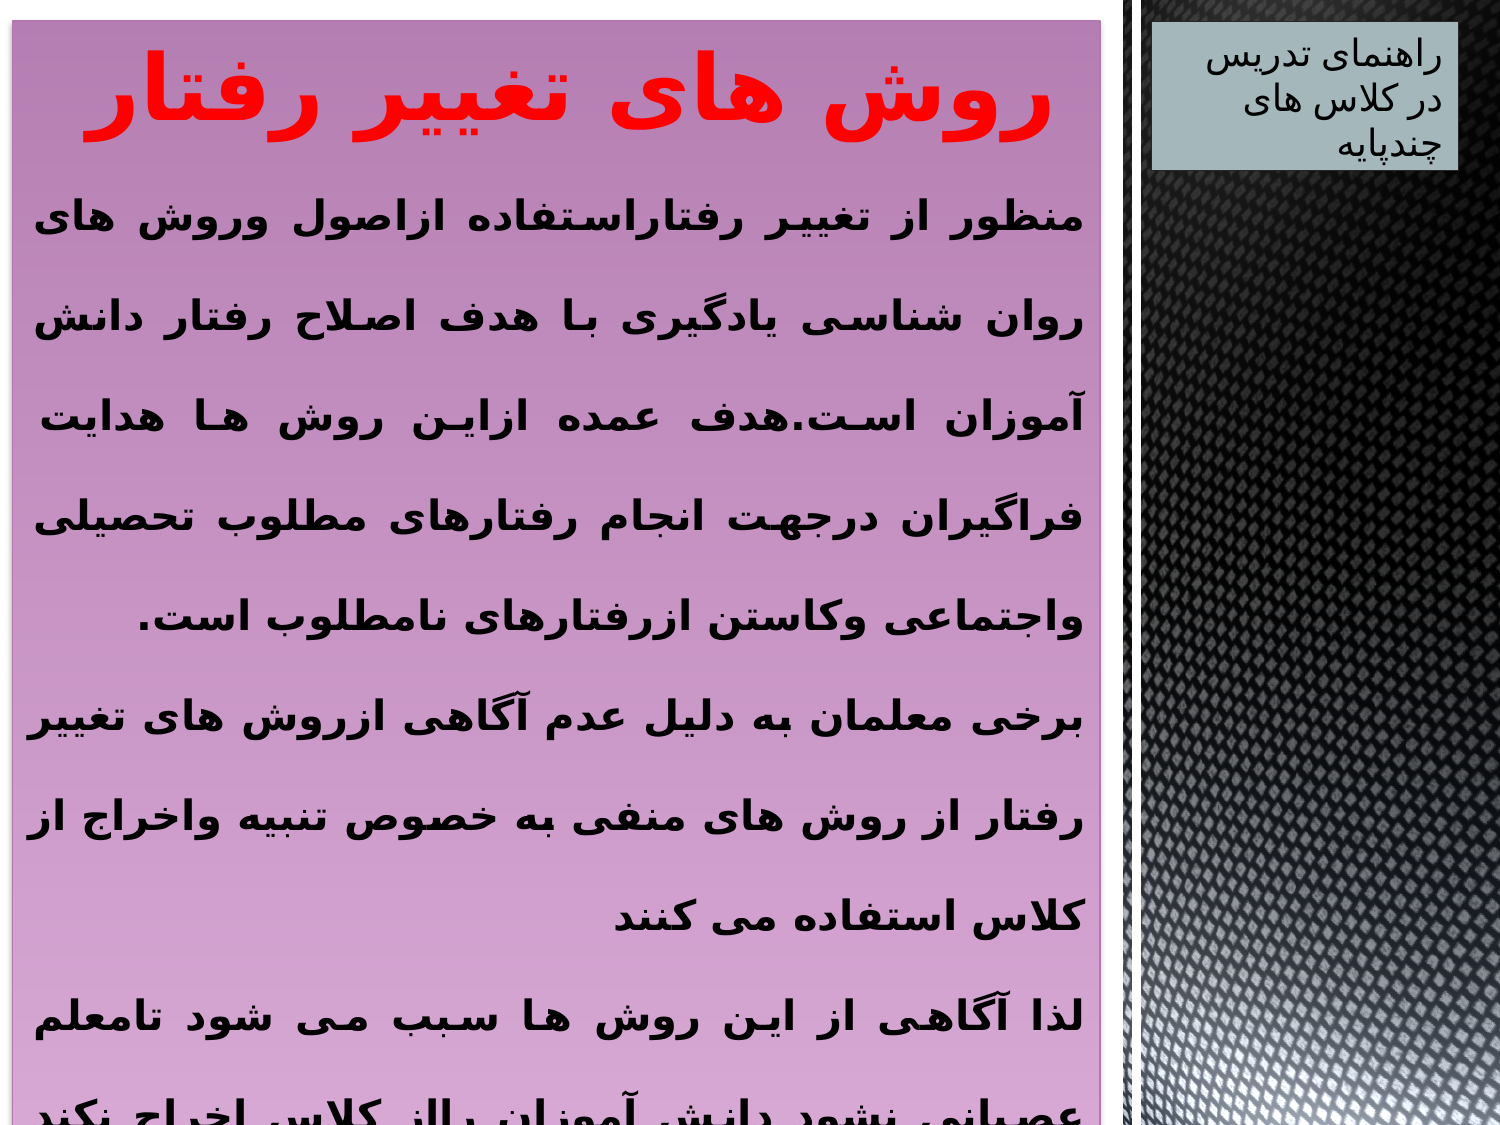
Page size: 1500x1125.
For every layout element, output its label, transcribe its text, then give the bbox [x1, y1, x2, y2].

text_box روش های تغییر رفتار منظور از تغییر رفتاراستفاده ازاصول وروش های روان شناسی یادگیری با هدف اصلاح رفتار دانش آموزان است.هدف عمده ازاین روش ها هدایت فراگیران درجهت انجام رفتارهای مطلوب تحصیلی واجتماعی وکاستن ازرفتارهای نامطلوب است. برخی معلمان به دلیل عدم آگاهی ازروش های تغییر رفتار از روش های منفی به خصوص تنبیه واخراج از کلاس استفاده می کنند لذا آگاهی از این روش ها سبب می شود تامعلم عصبانی نشود دانش آموزان رااز کلاس اخراج نکند آن هارا تنبیه نکند وسایر اقداماتی که نتایج نامطلوب دارند کاهش یابد . [12, 20, 1101, 1125]
picture [1123, 0, 1500, 1125]
text_box راهنمای تدریس در کلاس های چندپایه [1151, 21, 1459, 171]
